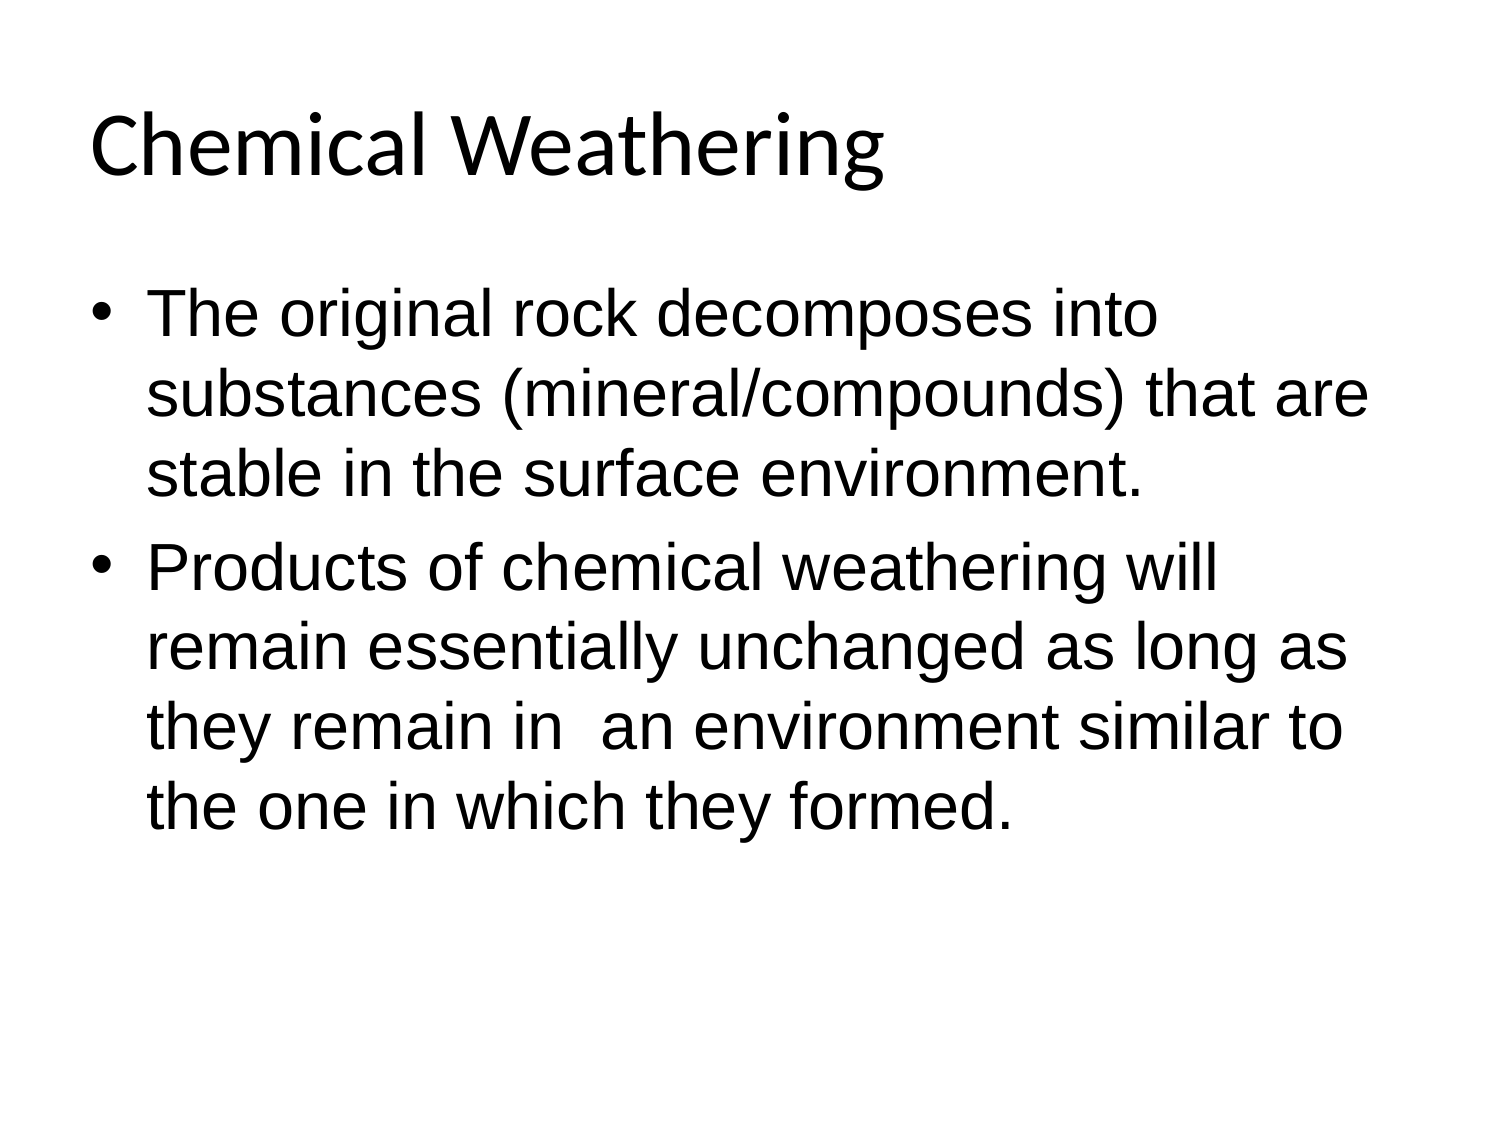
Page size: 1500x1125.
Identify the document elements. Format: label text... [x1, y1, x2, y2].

title Chemical Weathering [75, 45, 1425, 233]
list The original rock decomposes into substances (mineral/compounds) that are stable in the surface environment. Products of chemical weathering will remain essentially unchanged as long as they remain in an environment similar to the one in which they formed. [75, 262, 1425, 1005]
